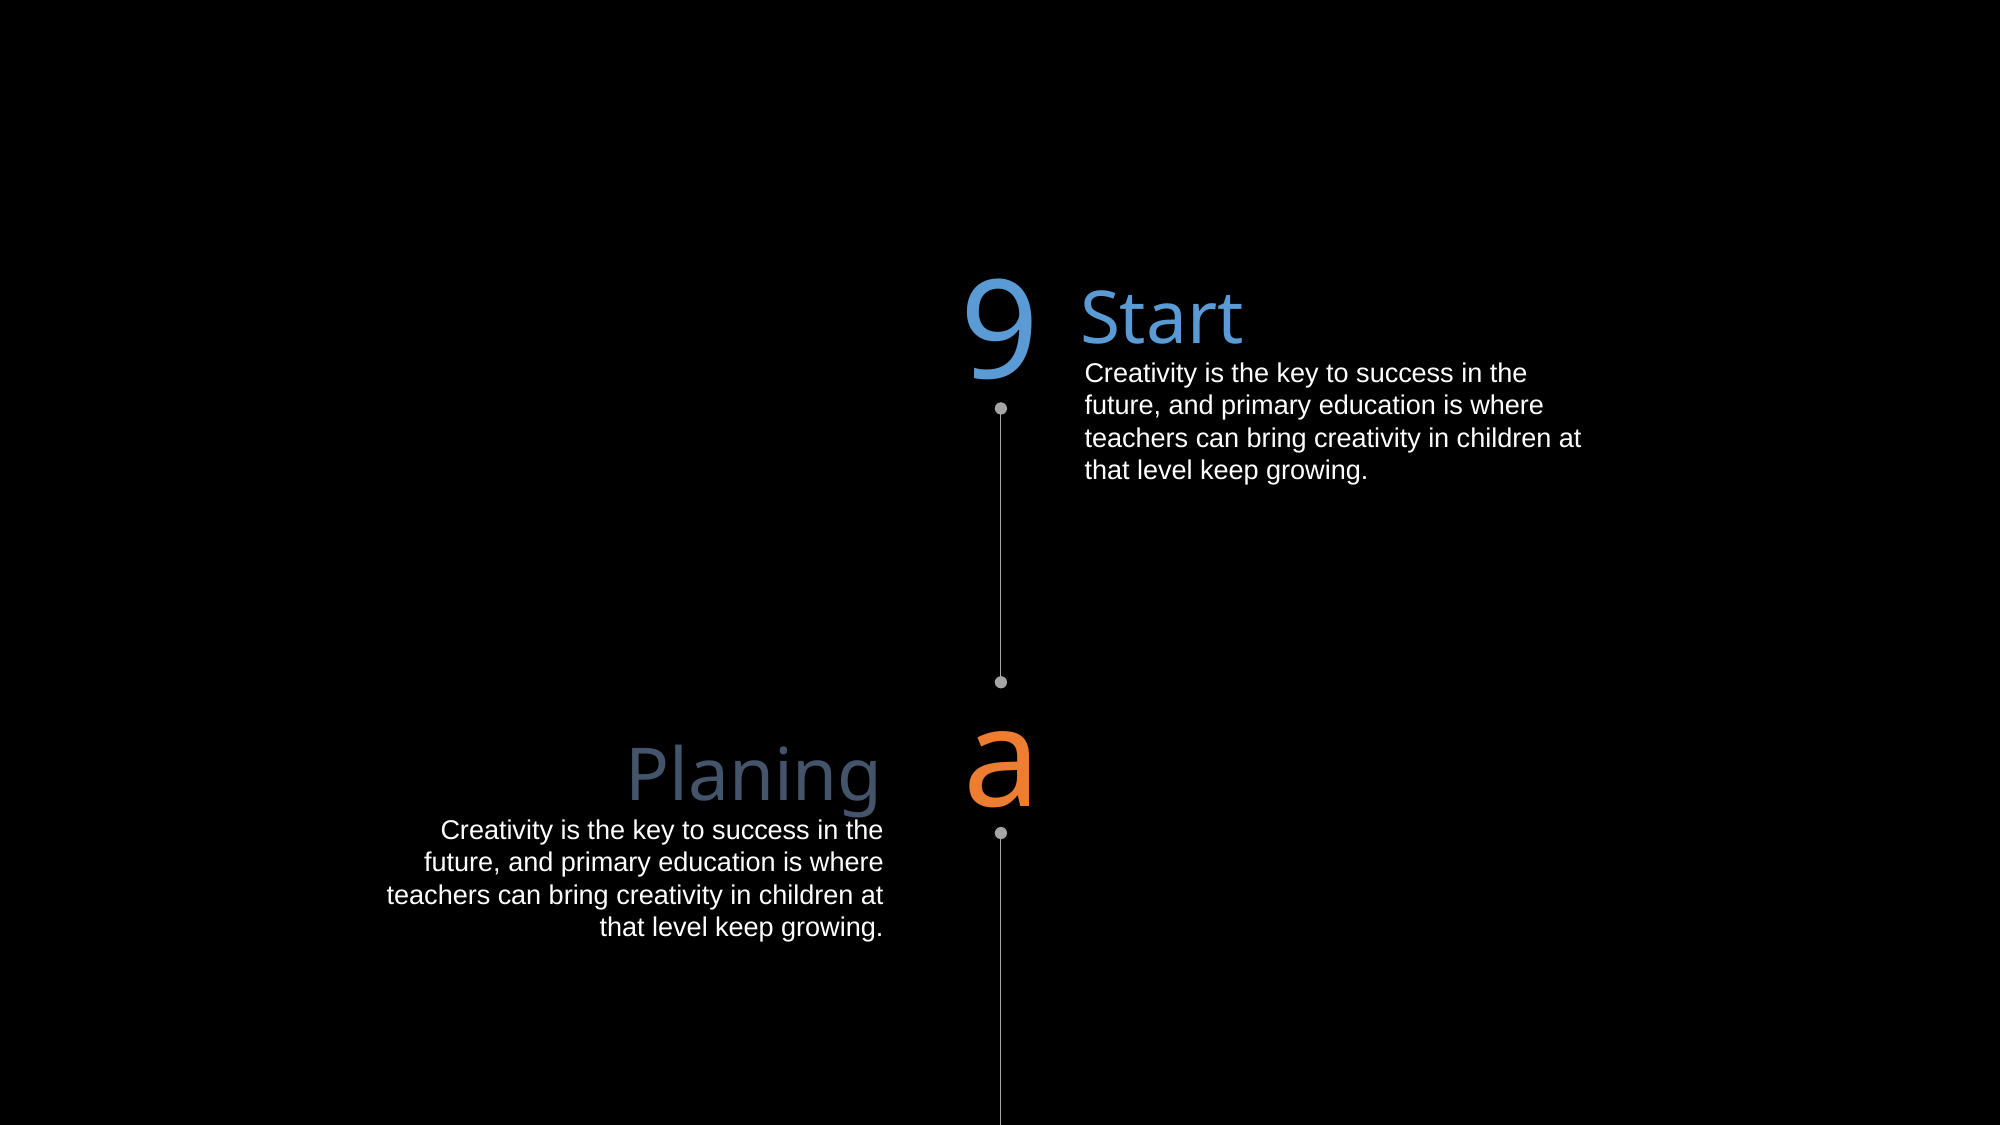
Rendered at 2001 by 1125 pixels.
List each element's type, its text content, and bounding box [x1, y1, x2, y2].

text_box 9 [946, 233, 1055, 414]
text_box Planing [267, 722, 899, 820]
text_box Creativity is the key to success in the future, and primary education is where teachers can bring creativity in children at that level keep growing. [362, 820, 898, 958]
text_box Start [1065, 265, 1696, 363]
text_box a [948, 661, 1056, 841]
text_box Creativity is the key to success in the future, and primary education is where teachers can bring creativity in children at that level keep growing. [1069, 363, 1606, 508]
